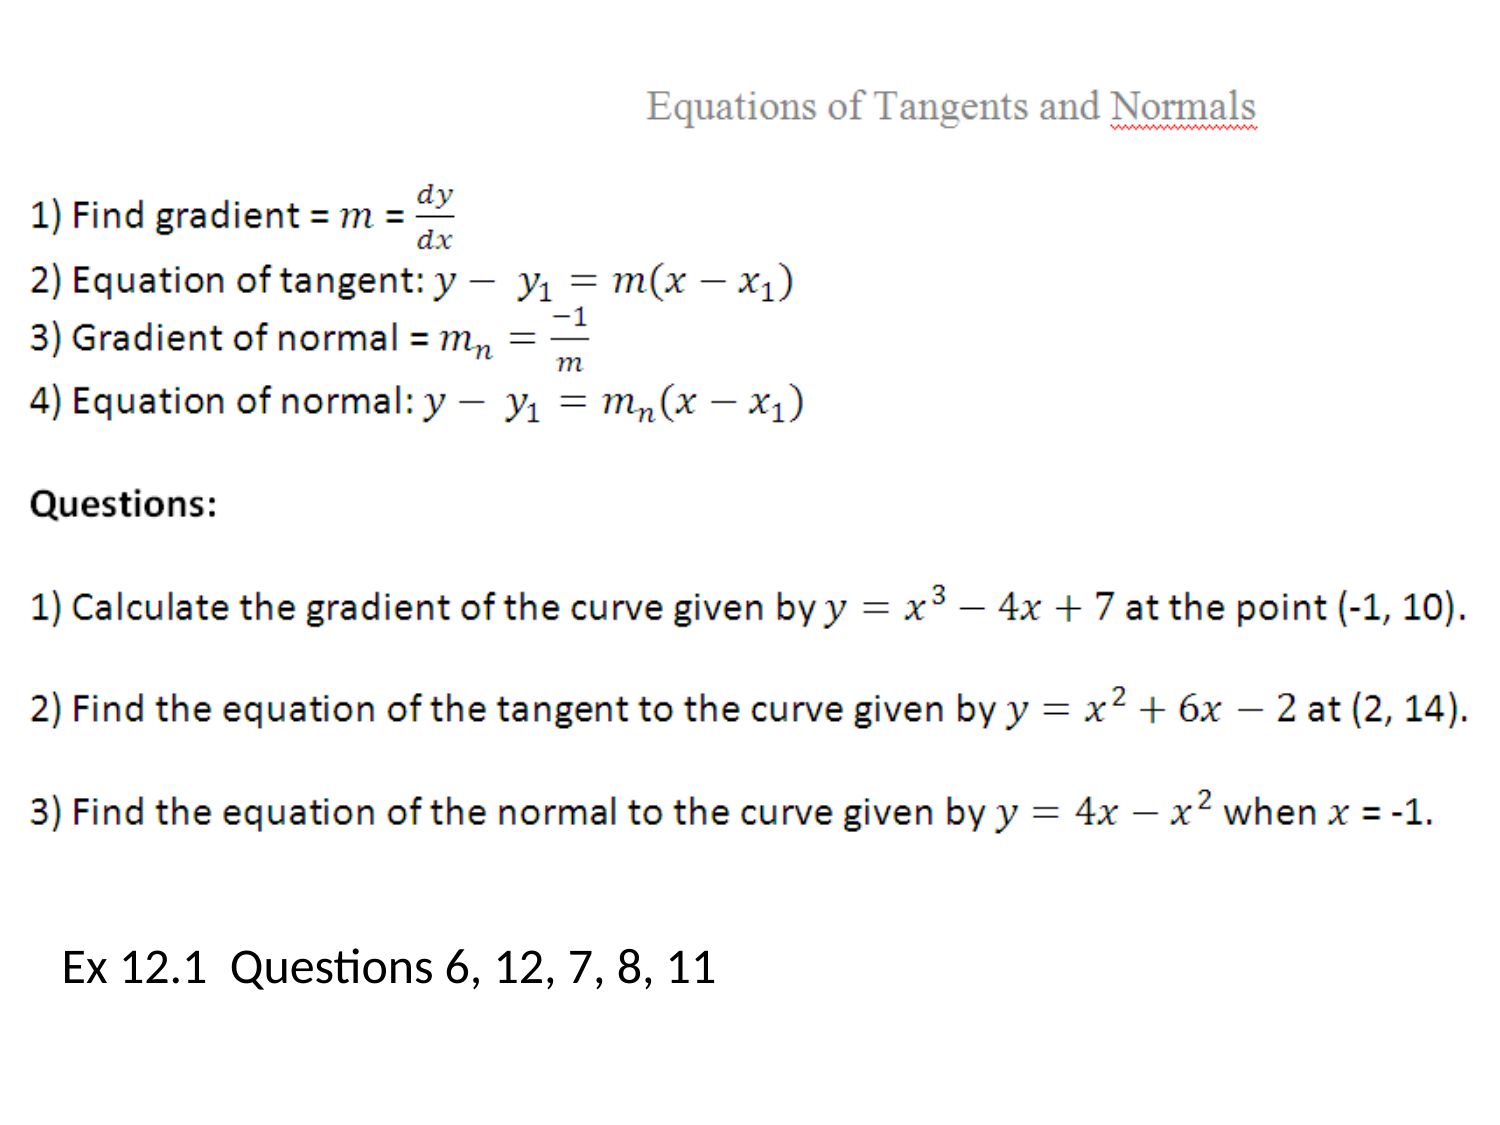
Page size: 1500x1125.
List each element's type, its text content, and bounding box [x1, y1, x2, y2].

text_box Ex 12.1 Questions 6, 12, 7, 8, 11 [46, 925, 868, 1001]
picture [0, 58, 1497, 880]
